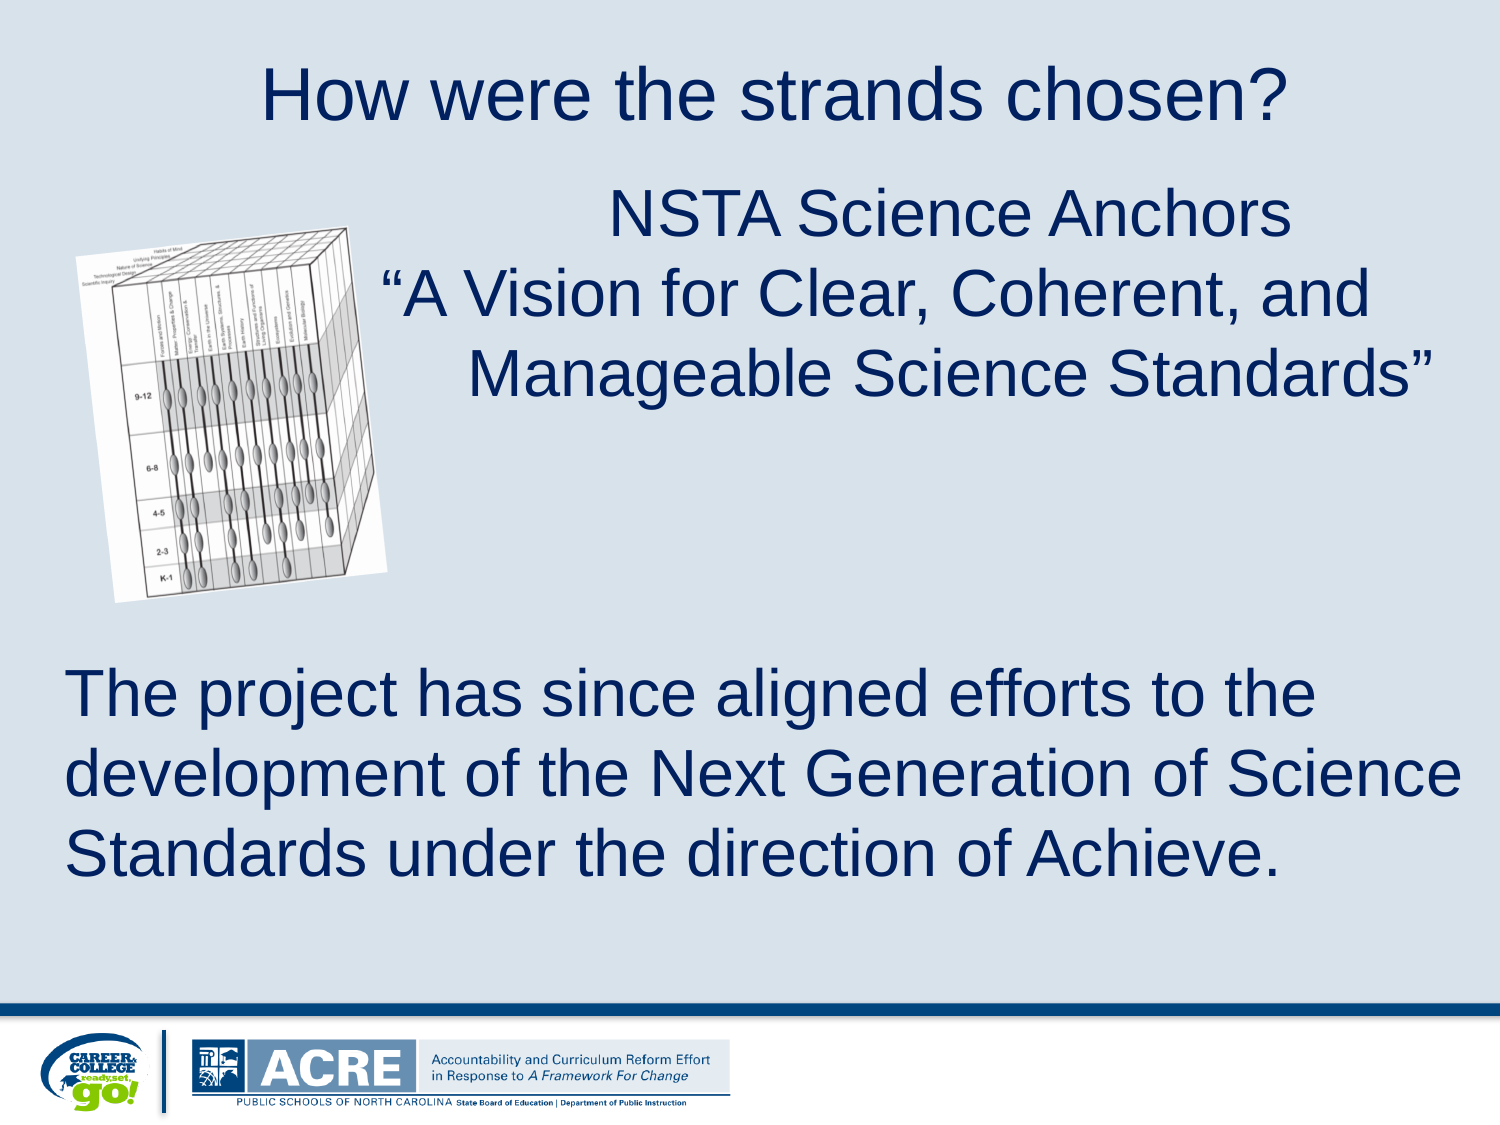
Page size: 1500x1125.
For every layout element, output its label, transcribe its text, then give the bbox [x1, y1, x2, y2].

picture [76, 226, 387, 602]
picture [37, 1029, 50, 1115]
title How were the strands chosen? [199, 37, 1351, 162]
text_box NSTA Science Anchors “A Vision for Clear, Coherent, and Manageable Science Standards” The project has since aligned efforts to the development of the Next Generation of Science Standards under the direction of Achieve. [50, 162, 1500, 1125]
